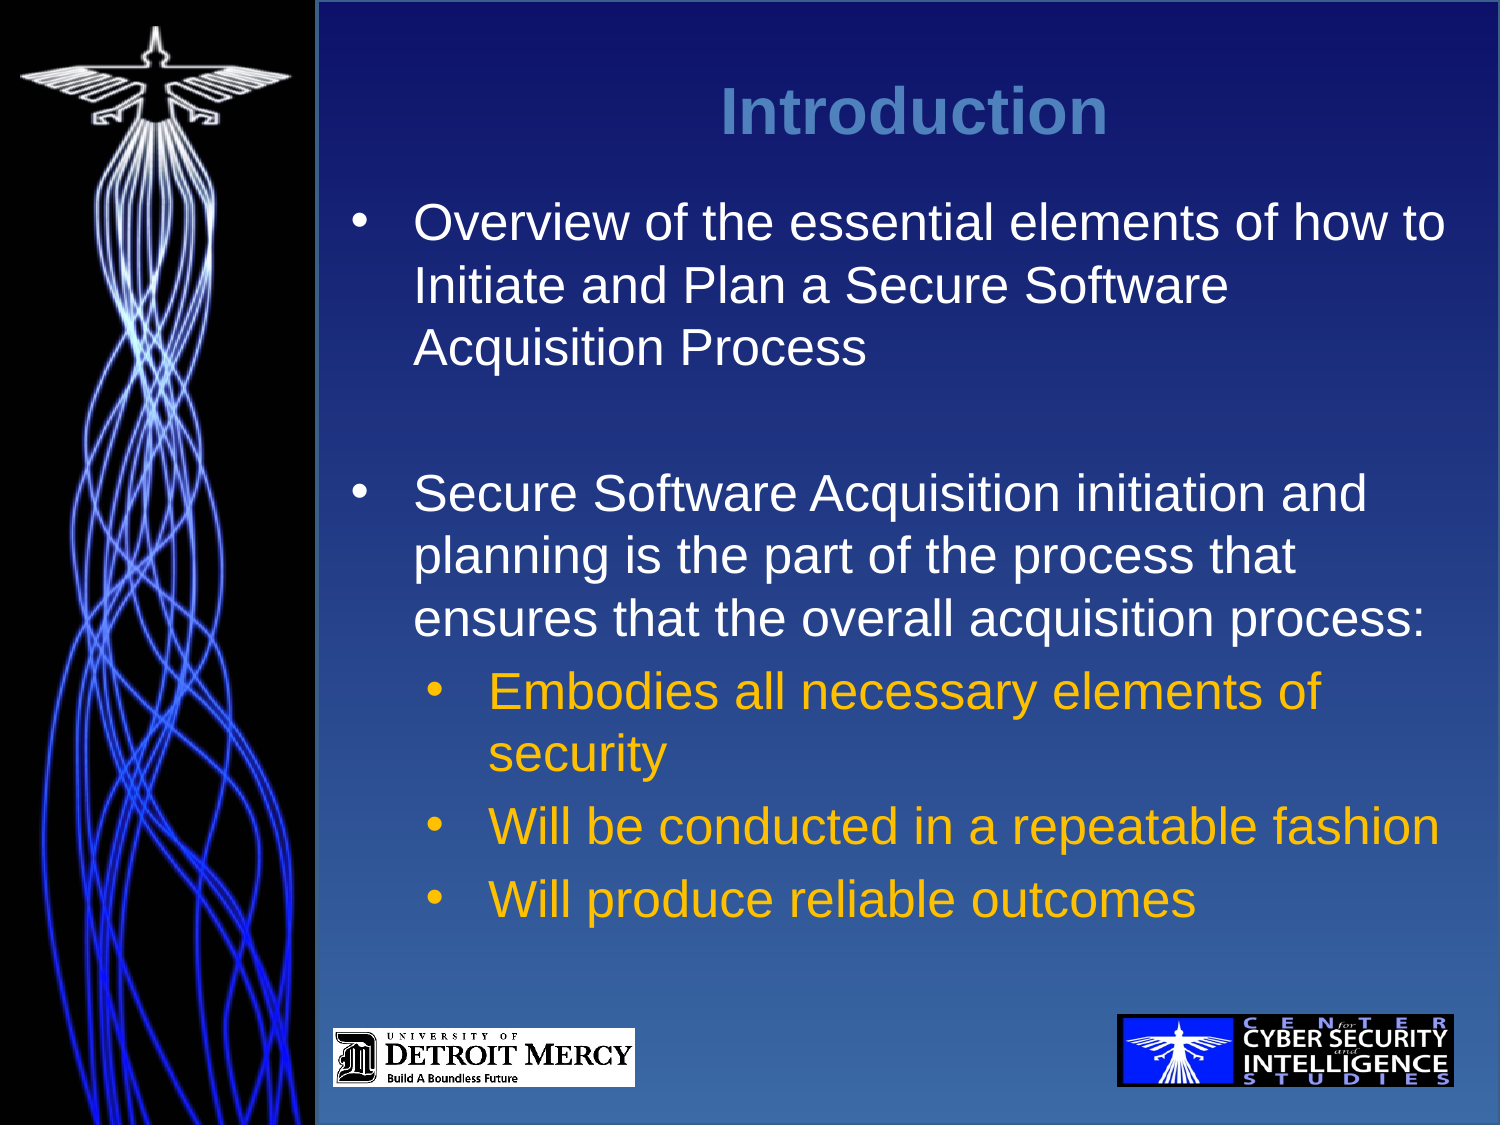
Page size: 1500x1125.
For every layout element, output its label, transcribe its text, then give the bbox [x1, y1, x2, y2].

picture [1117, 1013, 1455, 1087]
text_box Overview of the essential elements of how to Initiate and Plan a Secure Software Acquisition Process Secure Software Acquisition initiation and planning is the part of the process that ensures that the overall acquisition process: Embodies all necessary elements of security Will be conducted in a repeatable fashion Will produce reliable outcomes [333, 180, 1497, 981]
picture [0, 0, 316, 1125]
text_box Introduction [367, 59, 1463, 157]
text_box [317, 0, 1500, 1125]
picture [333, 1028, 635, 1087]
